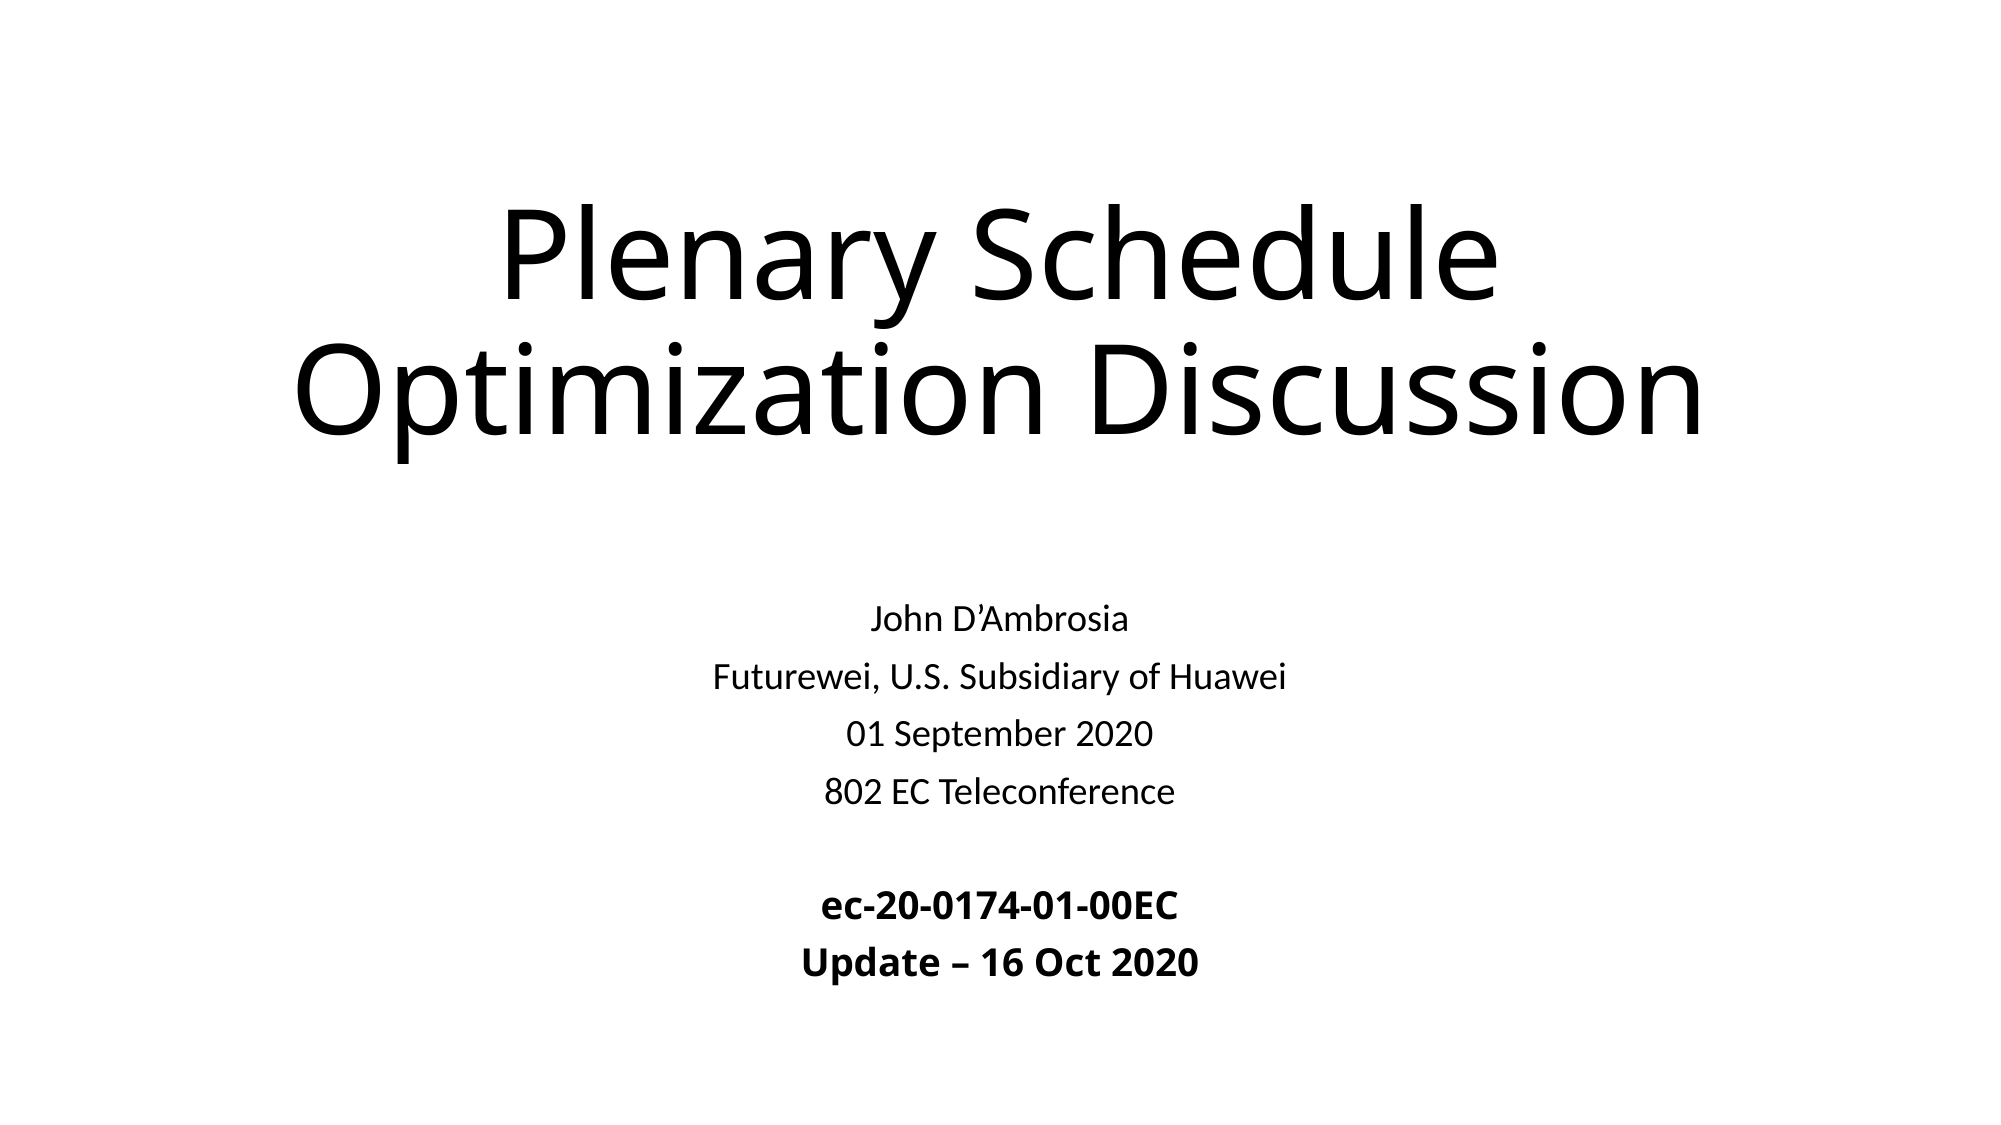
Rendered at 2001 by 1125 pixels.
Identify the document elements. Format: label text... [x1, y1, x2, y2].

title Plenary Schedule Optimization Discussion [249, 184, 1750, 576]
subtitle John D’Ambrosia Futurewei, U.S. Subsidiary of Huawei 01 September 2020 802 EC Teleconference ec-20-0174-01-00EC Update – 16 Oct 2020 [249, 590, 1750, 998]
